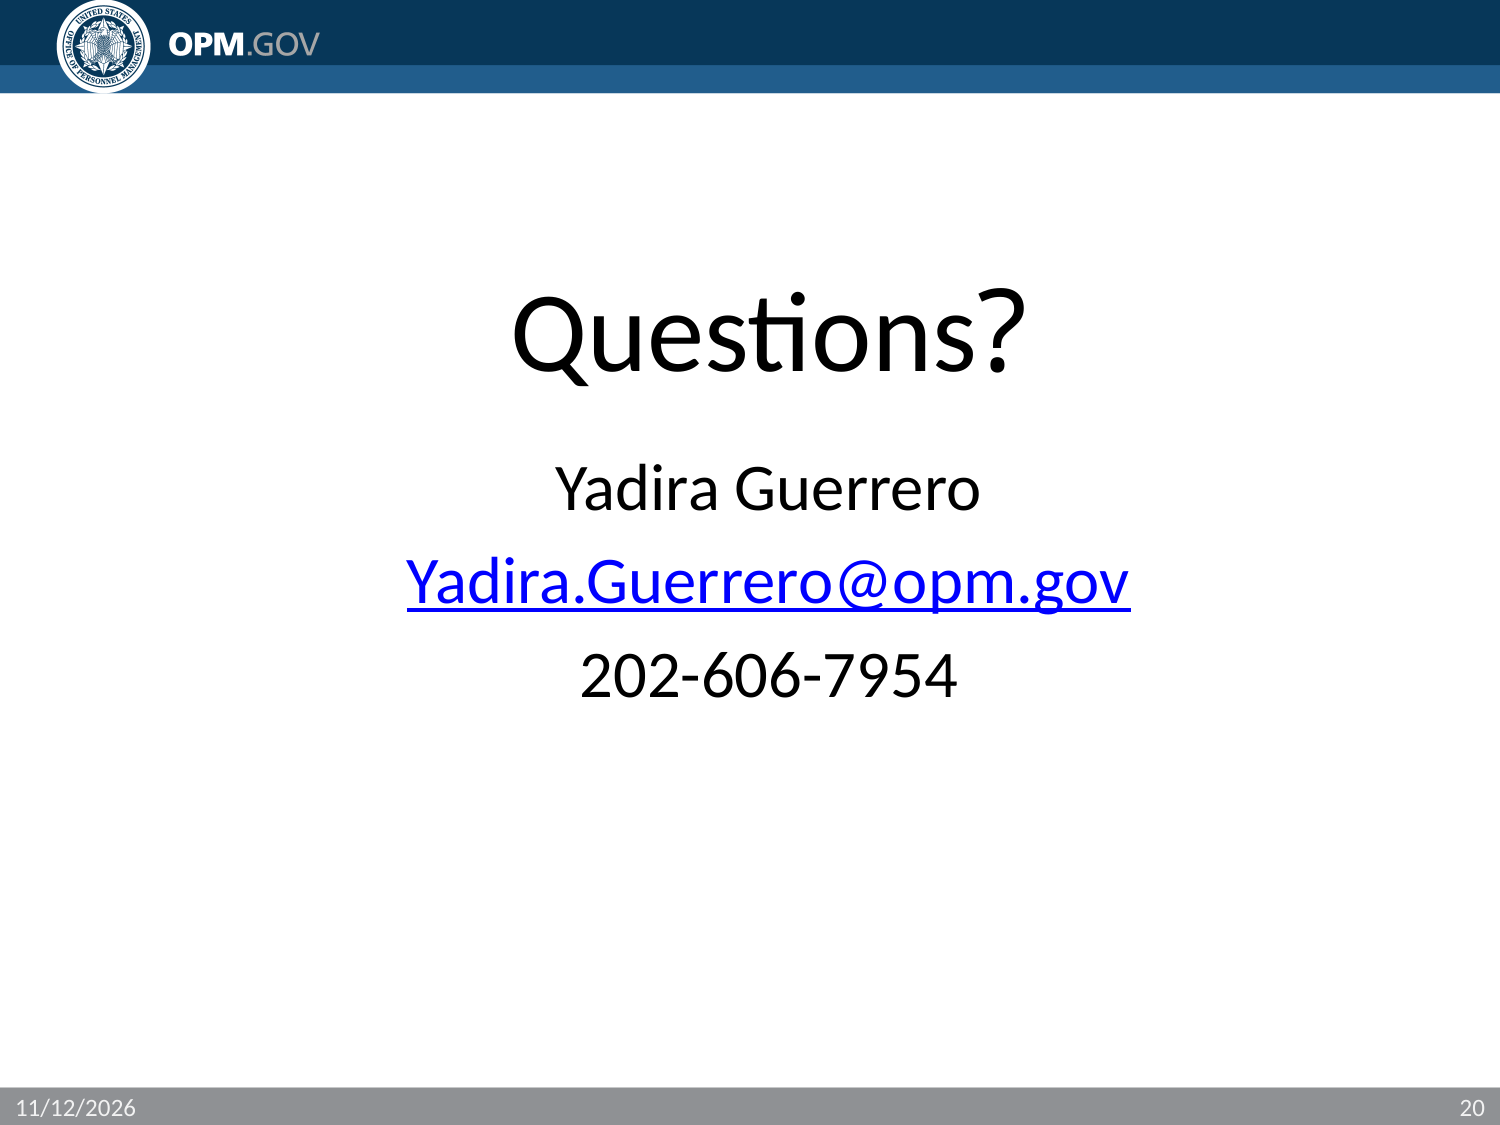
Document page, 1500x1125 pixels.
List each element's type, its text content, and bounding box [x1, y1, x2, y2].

list Yadira Guerrero Yadira.Guerrero@opm.gov 202-606-7954 [187, 436, 1350, 799]
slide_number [0, 1087, 188, 1125]
title Questions? [187, 249, 1350, 436]
slide_number 20 [1350, 1087, 1500, 1125]
picture [0, 0, 1500, 1125]
